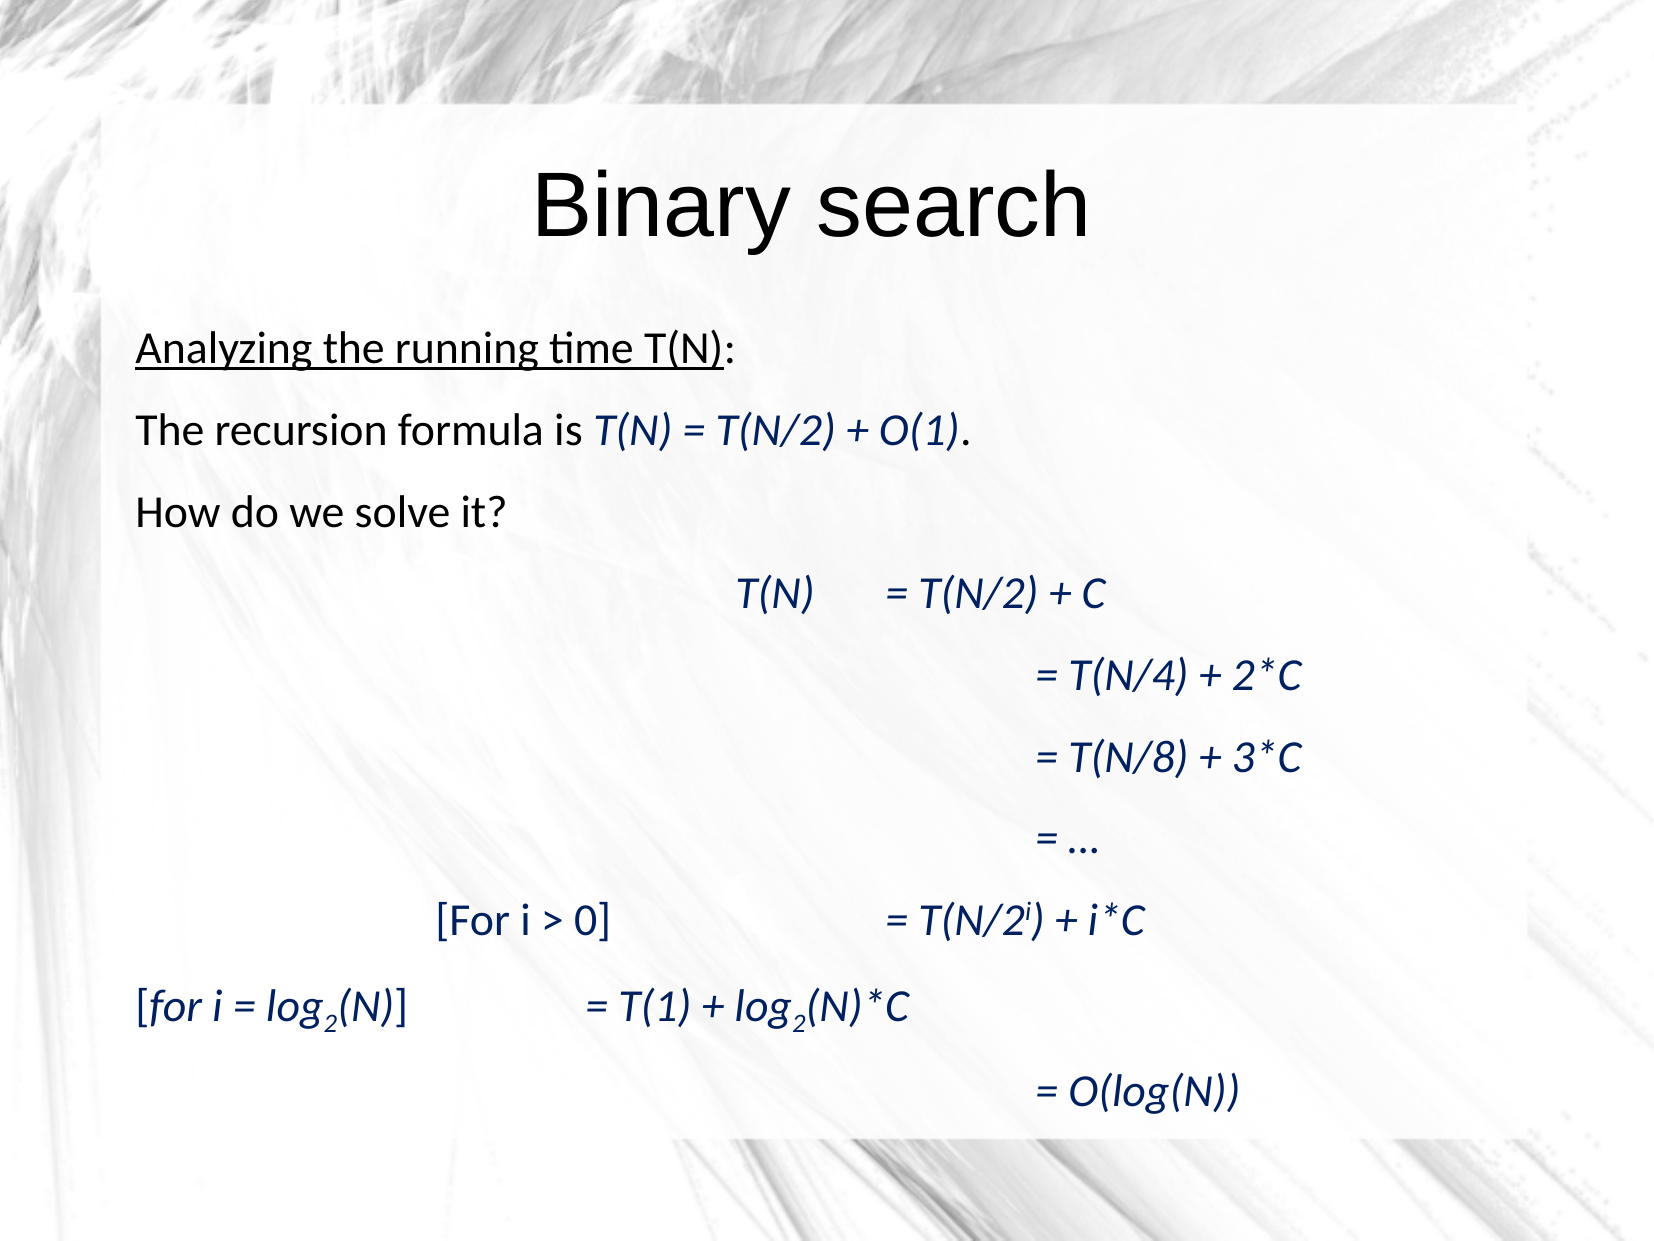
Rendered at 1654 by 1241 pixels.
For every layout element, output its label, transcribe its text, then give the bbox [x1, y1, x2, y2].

picture [0, 0, 1654, 1241]
list Analyzing the running time T(N): The recursion formula is T(N) = T(N/2) + O(1). How do we solve it? T(N) = T(N/2) + C = T(N/4) + 2*C = T(N/8) + 3*C = … [For i > 0] = T(N/2i) + i*C [for i = log2(N)] = T(1) + log2(N)*C = O(log(N)) [118, 319, 1571, 1109]
title Binary search [118, 112, 1506, 281]
